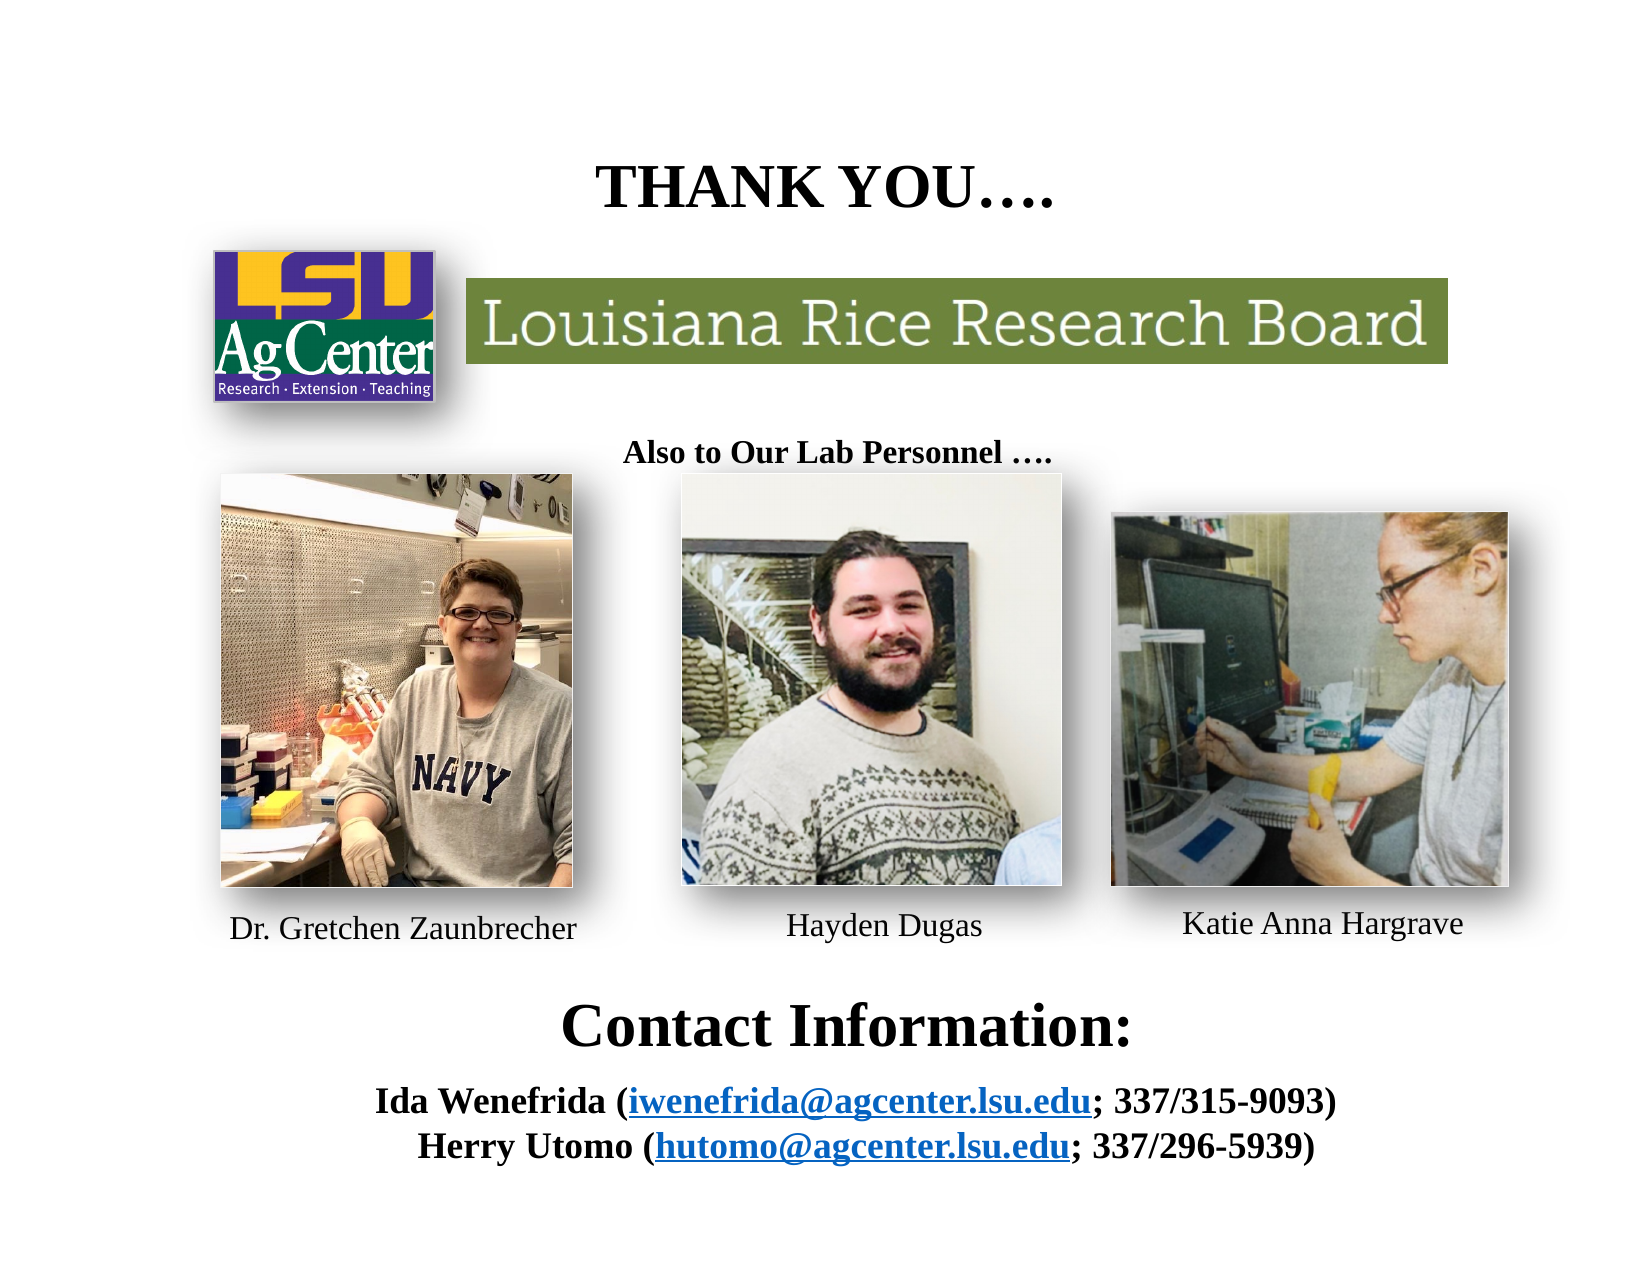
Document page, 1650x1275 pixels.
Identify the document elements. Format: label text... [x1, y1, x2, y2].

text_box Herry Utomo (hutomo@agcenter.lsu.edu; 337/296-5939) [214, 1095, 1519, 1174]
picture [466, 278, 1448, 365]
text_box THANK YOU…. Also to Our Lab Personnel …. [103, 150, 1548, 478]
text_box Contact Information: Ida Wenefrida (iwenefrida@agcenter.lsu.edu; 337/315-9093) [103, 988, 1609, 1192]
picture [1110, 511, 1509, 887]
picture [681, 473, 1062, 886]
text_box Dr. Gretchen Zaunbrecher [214, 898, 645, 954]
text_box Katie Anna Hargrave [1123, 898, 1554, 949]
text_box Hayden Dugas [709, 922, 1090, 950]
picture [220, 473, 573, 888]
picture [214, 251, 434, 402]
